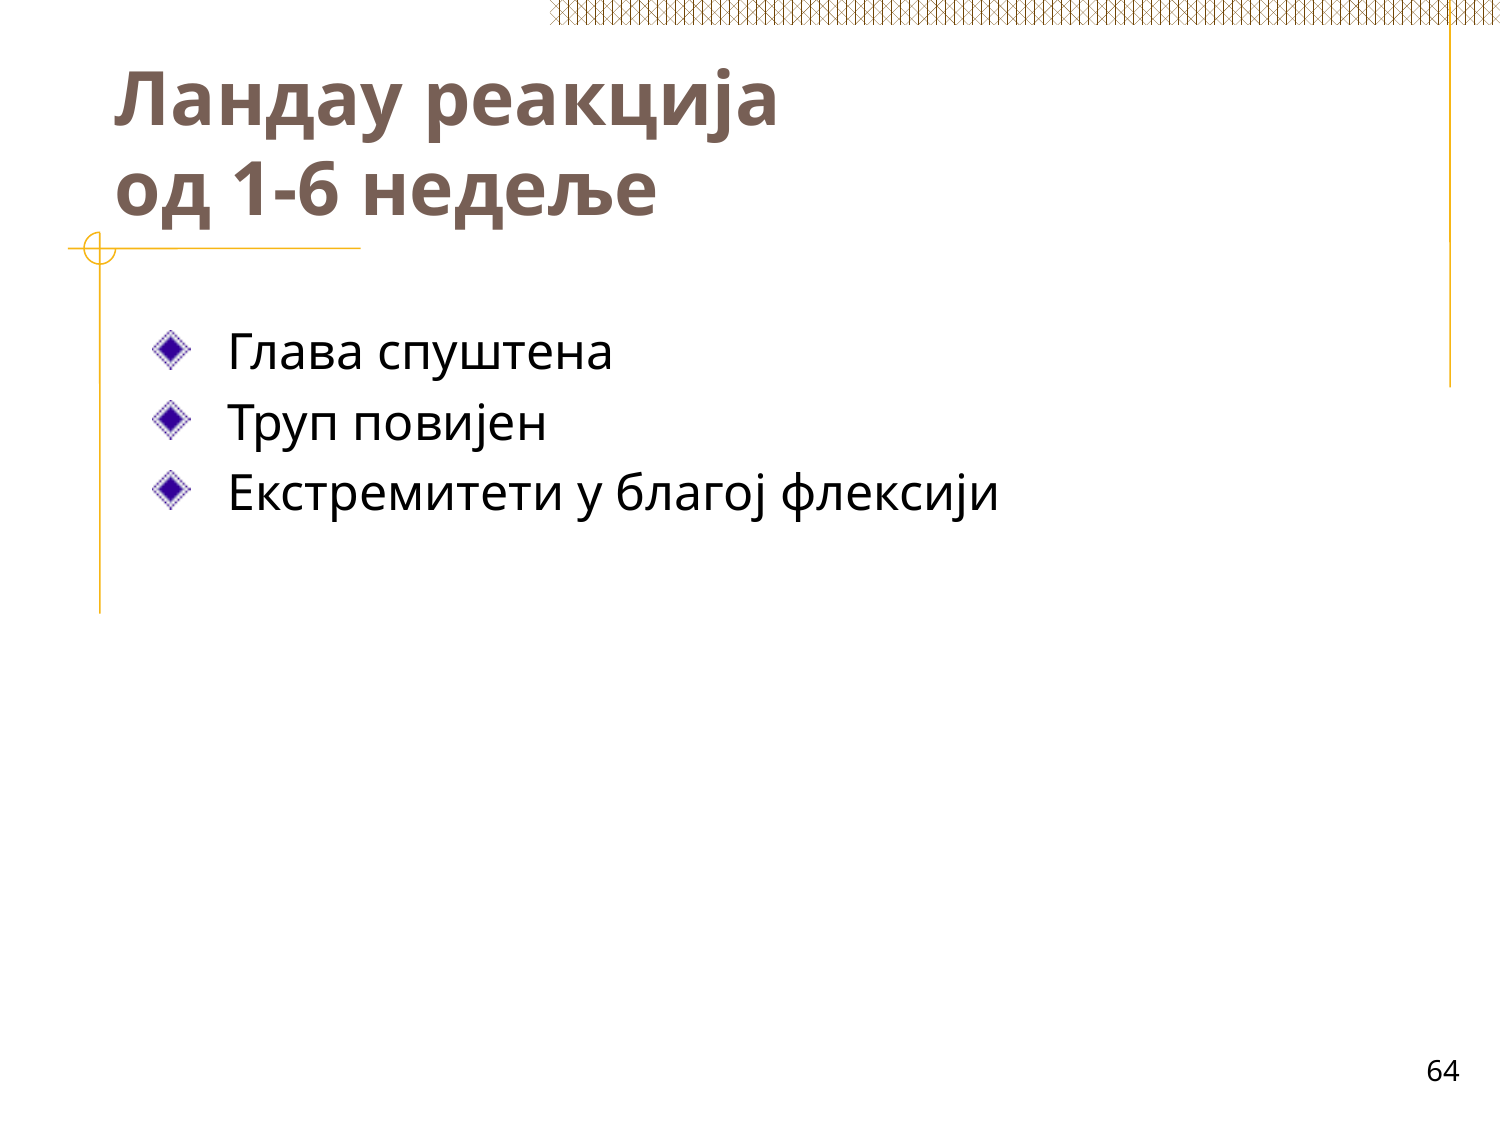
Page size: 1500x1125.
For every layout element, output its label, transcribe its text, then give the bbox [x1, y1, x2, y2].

list Глава спуштена Труп повијен Екстремитети у благој флексији [137, 312, 1413, 988]
title Ландау реакција од 1-6 недеље [99, 49, 1376, 238]
picture [152, 330, 191, 370]
slide_number 64 [1162, 1025, 1475, 1100]
picture [152, 470, 191, 510]
picture [152, 400, 191, 440]
